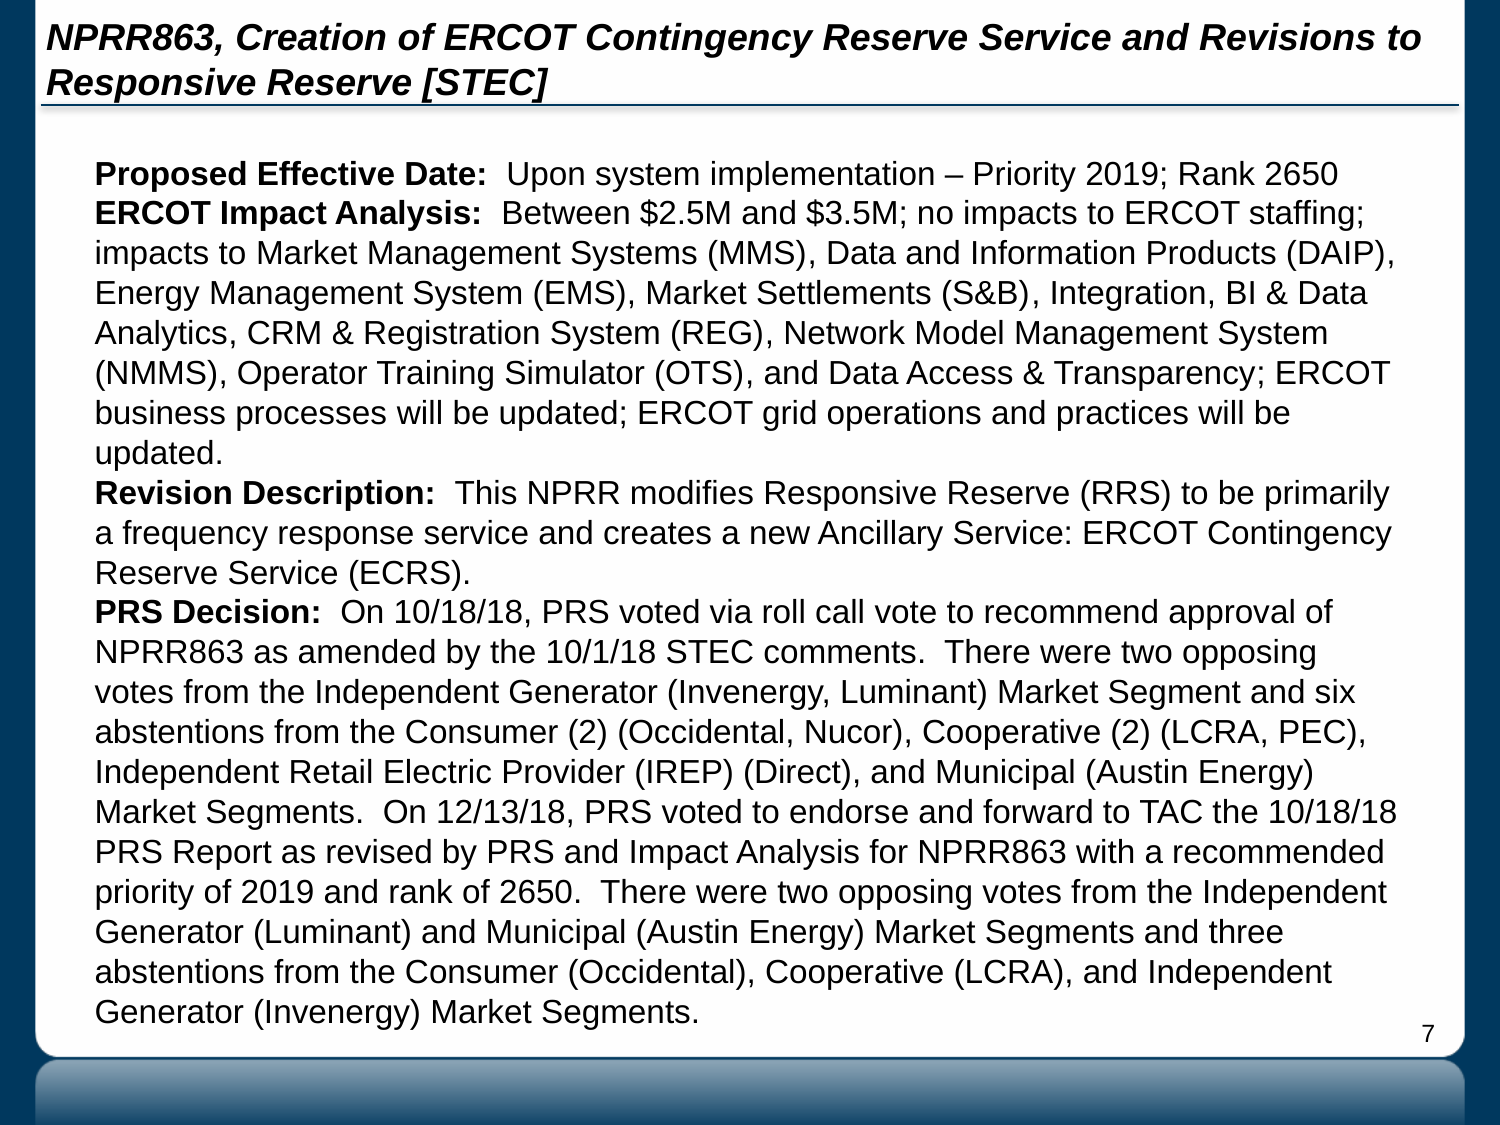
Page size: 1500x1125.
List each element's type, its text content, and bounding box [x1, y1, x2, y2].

picture [35, 0, 1465, 1125]
text_box Proposed Effective Date: Upon system implementation – Priority 2019; Rank 2650 ERCOT Impact Analysis: Between $2.5M and $3.5M; no impacts to ERCOT staffing; impacts to Market Management Systems (MMS), Data and Information Products (DAIP), Energy Management System (EMS), Market Settlements (S&B), Integration, BI & Data Analytics, CRM & Registration System (REG), Network Model Management System (NMMS), Operator Training Simulator (OTS), and Data Access & Transparency; ERCOT business processes will be updated; ERCOT grid operations and practices will be updated. Revision Description: This NPRR modifies Responsive Reserve (RRS) to be primarily a frequency response service and creates a new Ancillary Service: ERCOT Contingency Reserve Service (ECRS). PRS Decision: On 10/18/18, PRS voted via roll call vote to recommend approval of NPRR863 as amended by the 10/1/18 STEC comments. There were two opposing votes from the Independent Generator (Invenergy, Luminant) Market Segment and six abstentions from the Consumer (2) (Occidental, Nucor), Cooperative (2) (LCRA, PEC), Independent Retail Electric Provider (IREP) (Direct), and Municipal (Austin Energy) Market Segments. On 12/13/18, PRS voted to endorse and forward to TAC the 10/18/18 PRS Report as revised by PRS and Impact Analysis for NPRR863 with a recommended priority of 2019 and rank of 2650. There were two opposing votes from the Independent Generator (Luminant) and Municipal (Austin Energy) Market Segments and three abstentions from the Consumer (Occidental), Cooperative (LCRA), and Independent Generator (Invenergy) Market Segments. [79, 144, 1419, 1038]
title NPRR863, Creation of ERCOT Contingency Reserve Service and Revisions to Responsive Reserve [STEC] [31, 20, 1464, 97]
